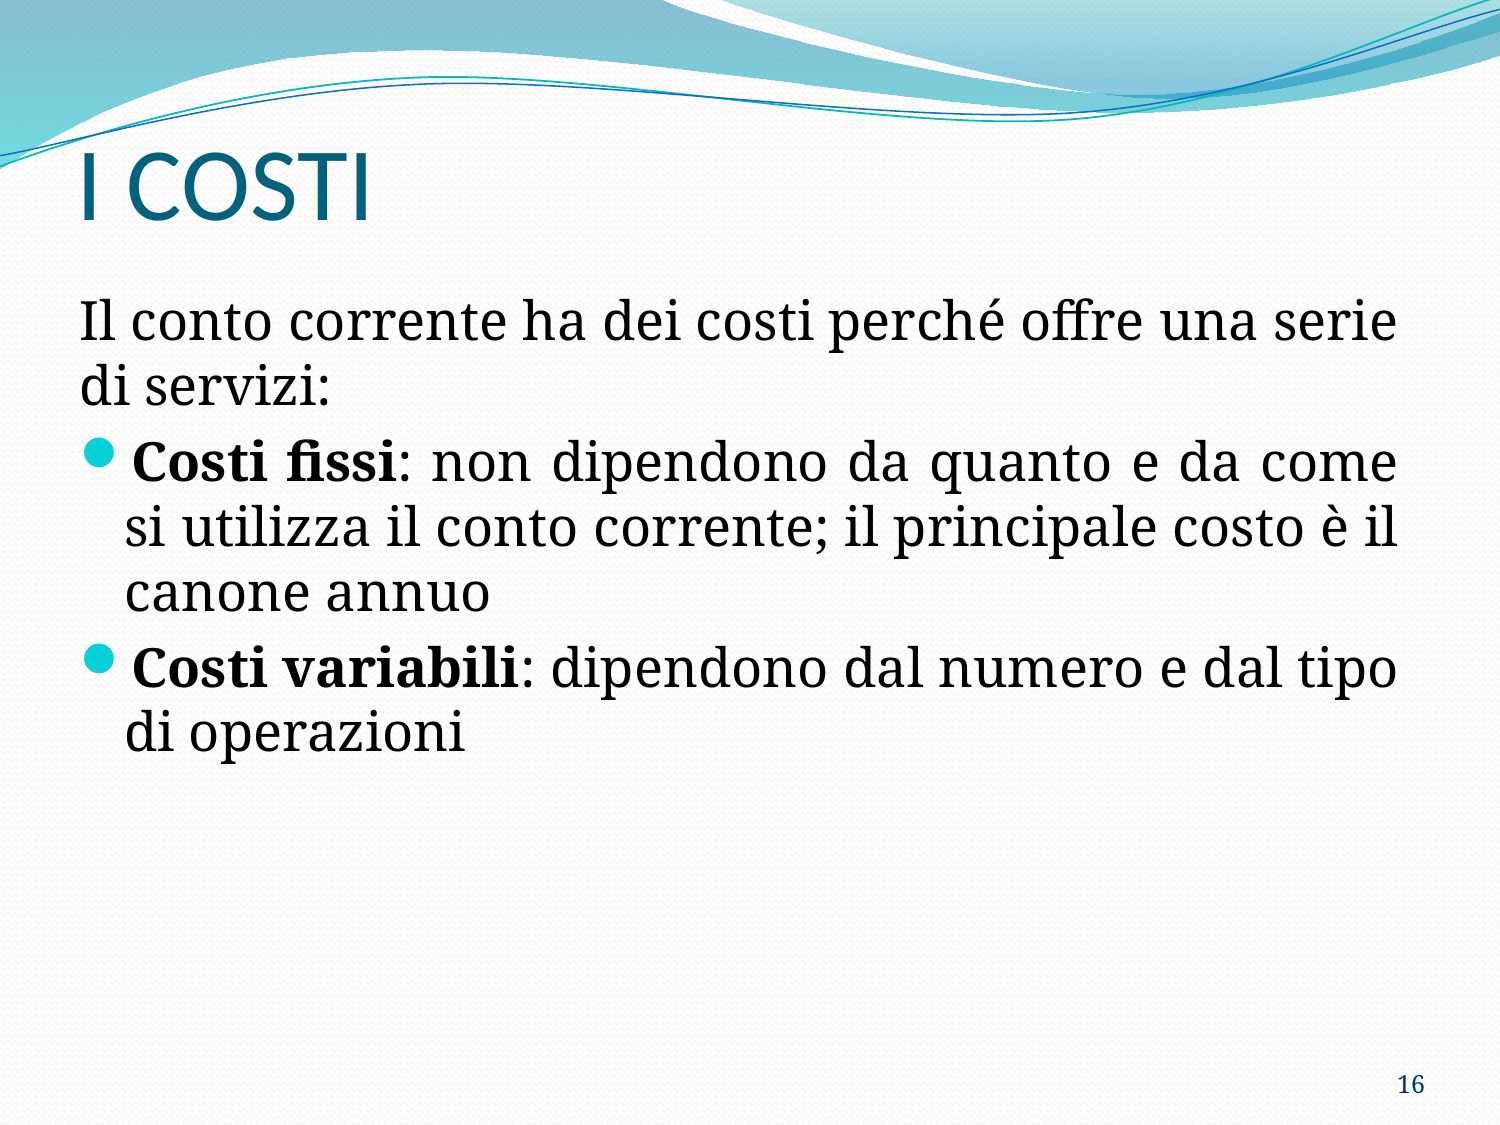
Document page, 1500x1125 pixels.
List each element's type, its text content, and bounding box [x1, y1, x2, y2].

slide_number 16 [1299, 1042, 1425, 1103]
list Il conto corrente ha dei costi perché offre una serie di servizi: Costi fissi: non dipendono da quanto e da come si utilizza il conto corrente; il principale costo è il canone annuo Costi variabili: dipendono dal numero e dal tipo di operazioni [64, 278, 1415, 835]
title I COSTI [76, 54, 1427, 242]
